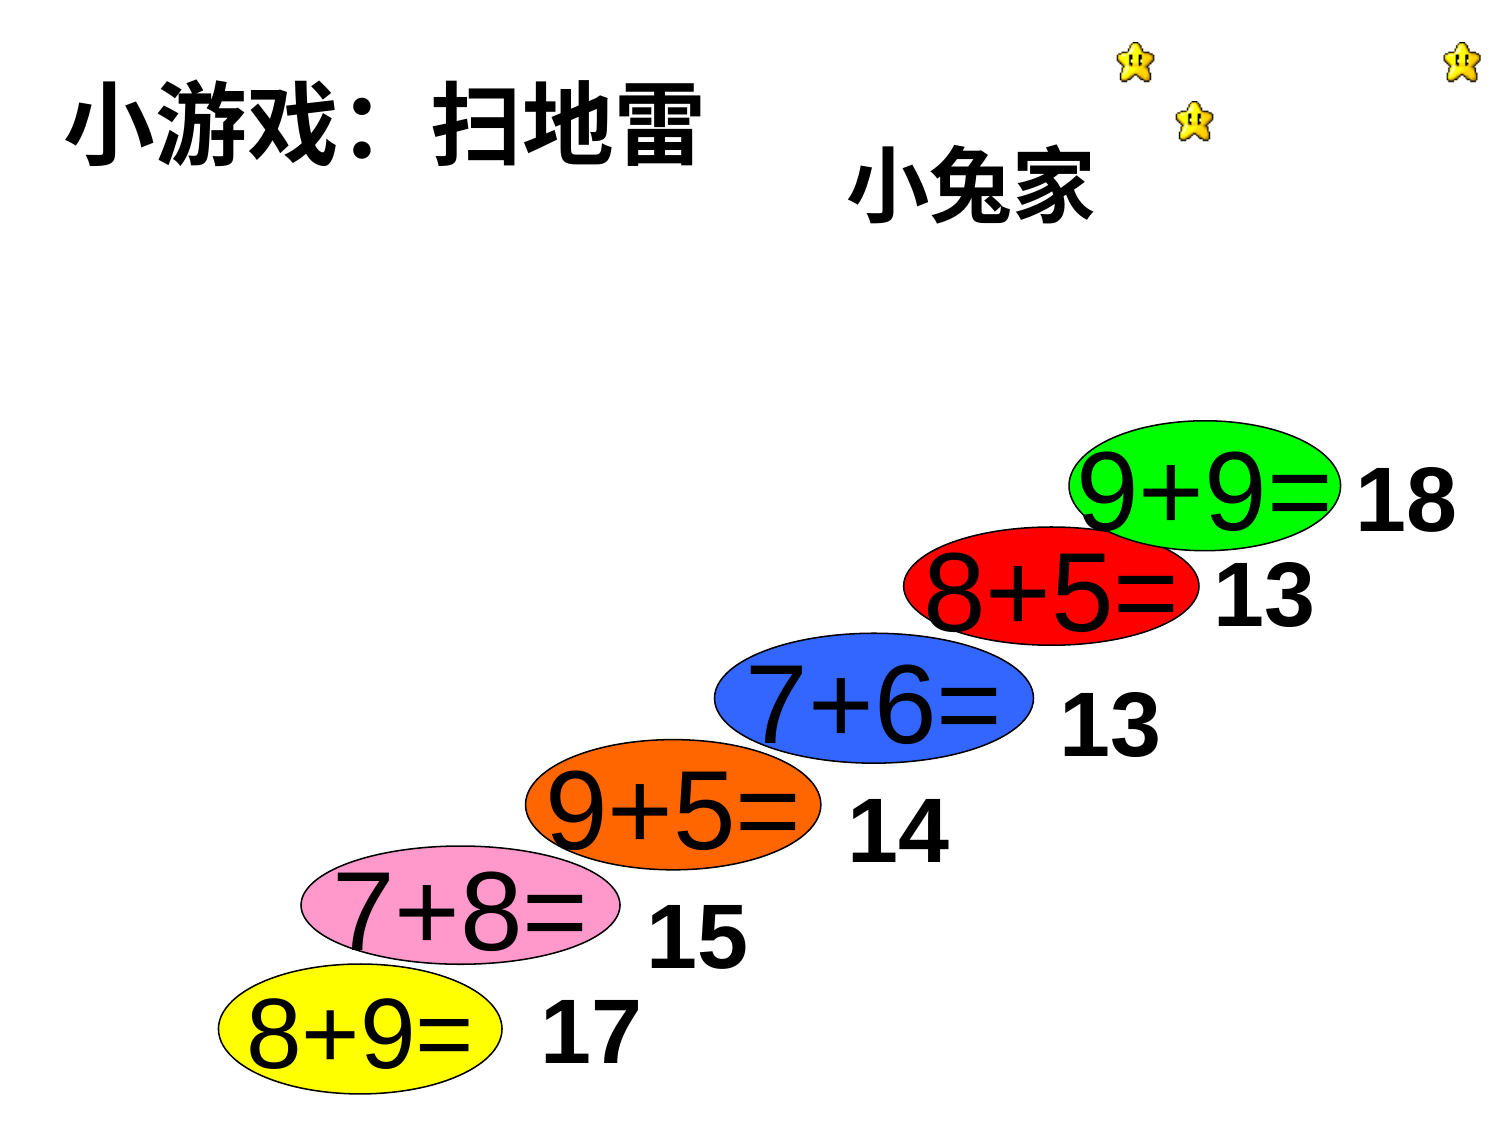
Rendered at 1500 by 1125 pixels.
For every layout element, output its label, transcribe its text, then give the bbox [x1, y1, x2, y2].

text_box 9+9= [1069, 420, 1340, 551]
picture [1431, 42, 1500, 84]
text_box 14 [832, 763, 999, 888]
text_box 13 [1198, 527, 1341, 652]
picture [1104, 42, 1174, 84]
text_box 18 [1340, 432, 1500, 558]
text_box 小兔家 [785, 125, 1140, 241]
text_box 9+5= [525, 739, 821, 869]
picture [1163, 101, 1233, 143]
text_box 13 [1045, 656, 1223, 782]
text_box 7+6= [714, 633, 1034, 763]
text_box 8+9= [218, 964, 503, 1094]
text_box 17 [525, 964, 715, 1089]
text_box 8+5= [903, 527, 1198, 646]
text_box 小游戏：扫地雷 [49, 59, 786, 185]
text_box 7+8= [301, 846, 621, 965]
text_box 15 [631, 869, 774, 995]
